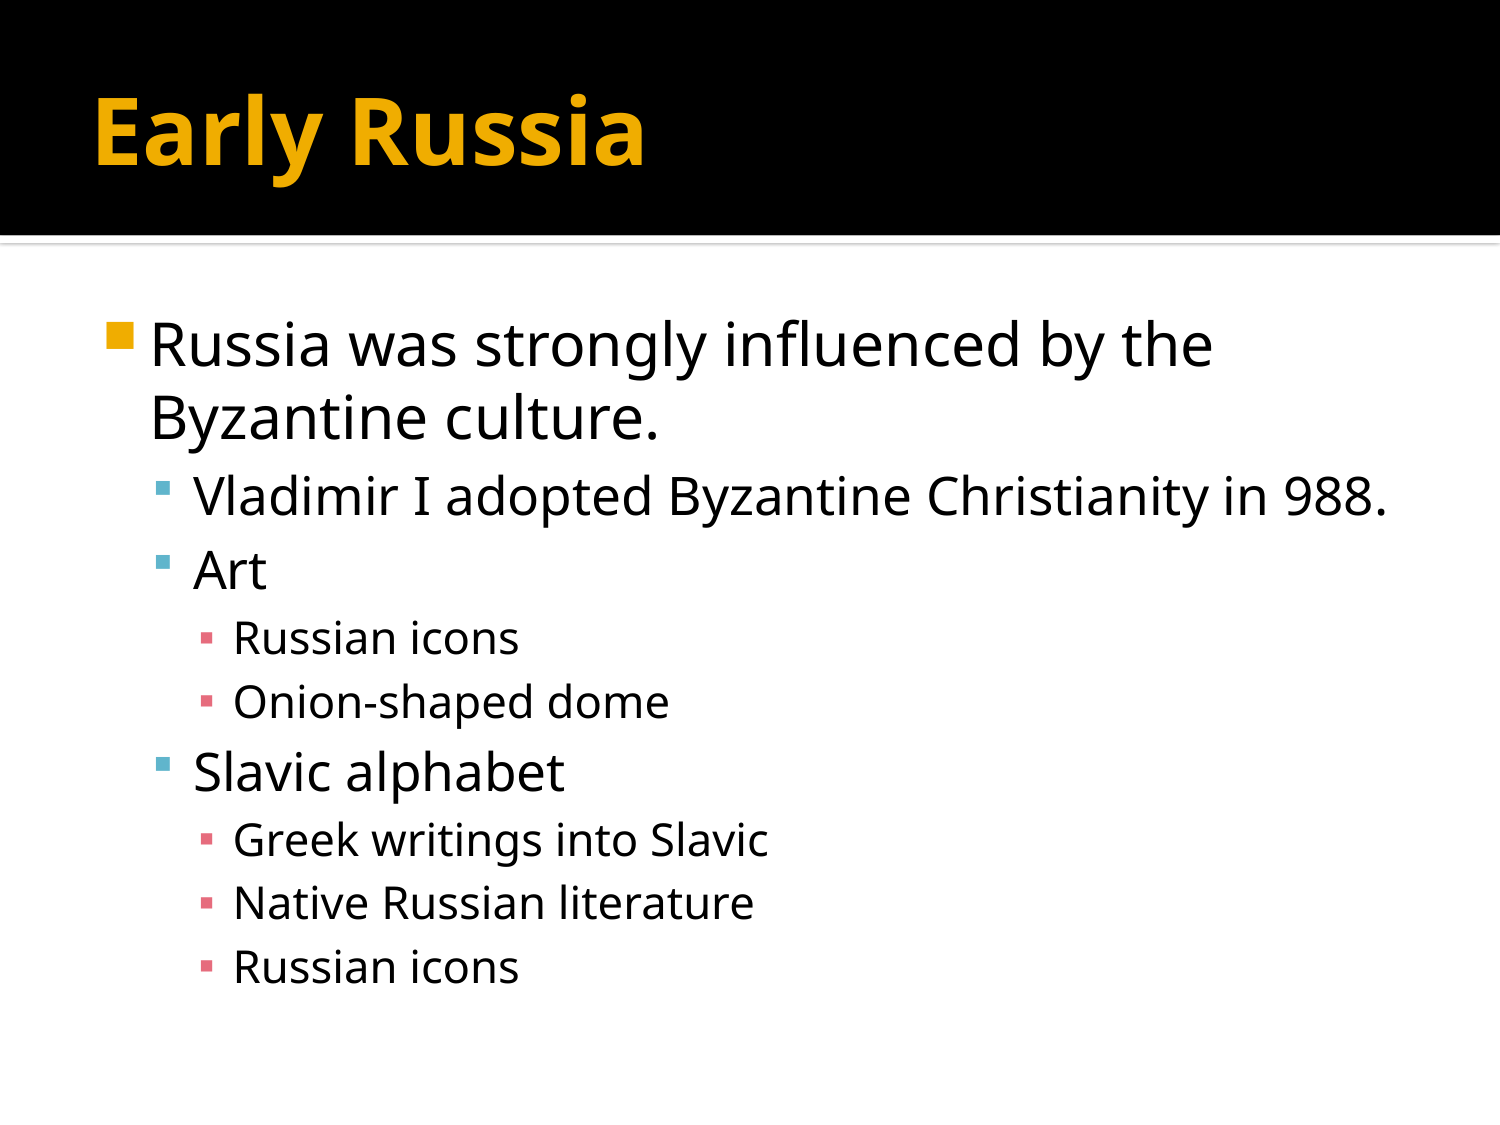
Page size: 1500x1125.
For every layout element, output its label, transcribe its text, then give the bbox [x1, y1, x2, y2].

list Russia was strongly influenced by the Byzantine culture. Vladimir I adopted Byzantine Christianity in 988. Art Russian icons Onion-shaped dome Slavic alphabet Greek writings into Slavic Native Russian literature Russian icons [75, 291, 1425, 1050]
title Early Russia [75, 25, 1425, 231]
